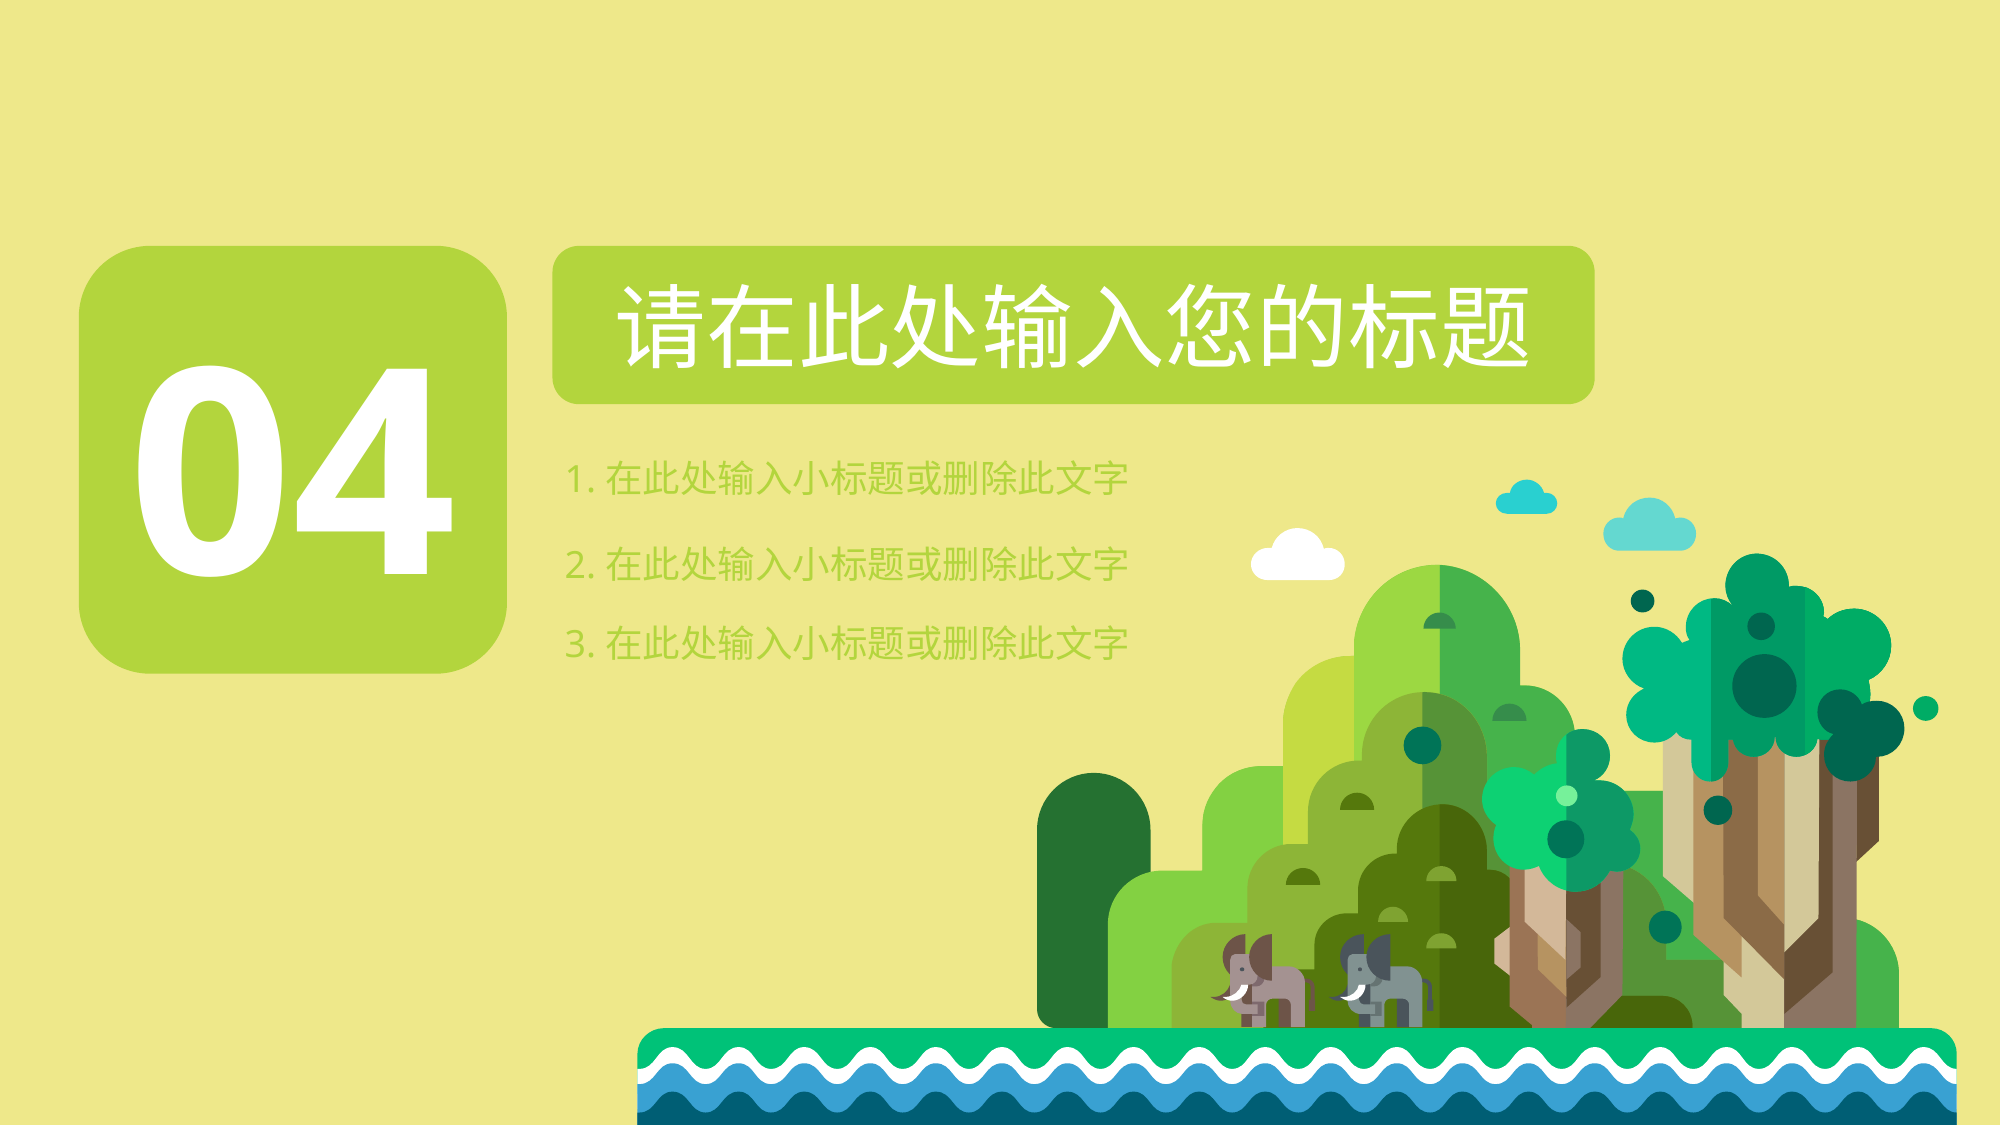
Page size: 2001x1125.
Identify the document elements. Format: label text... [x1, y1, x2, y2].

text_box [637, 1047, 1957, 1084]
text_box [1252, 977, 1265, 987]
text_box [1912, 696, 1939, 721]
text_box [1285, 867, 1321, 885]
text_box 3.在此处输入小标题或删除此文字 [549, 612, 1145, 673]
text_box [1592, 995, 1693, 1028]
text_box 04 [78, 245, 507, 674]
text_box [1784, 740, 1820, 953]
text_box [1524, 867, 1567, 960]
text_box [1857, 757, 1879, 862]
text_box [1340, 984, 1366, 1001]
text_box [1747, 612, 1775, 641]
text_box [1359, 985, 1370, 1004]
text_box [1703, 795, 1733, 825]
text_box [1354, 564, 1440, 760]
text_box [1857, 919, 1899, 1028]
text_box 请在此处输入您的标题 [552, 245, 1595, 405]
text_box [1440, 565, 1575, 779]
text_box [1494, 927, 1509, 975]
text_box [1378, 906, 1409, 922]
text_box [1267, 999, 1278, 1028]
text_box [1784, 776, 1857, 1028]
text_box [1252, 1001, 1265, 1016]
text_box [1278, 999, 1290, 1028]
text_box [1308, 999, 1316, 1011]
text_box 1.在此处输入小标题或删除此文字 [549, 447, 1145, 508]
text_box [1566, 919, 1581, 980]
text_box [1366, 934, 1391, 981]
text_box [1340, 934, 1364, 974]
text_box [1566, 883, 1601, 1008]
text_box [1241, 1014, 1252, 1027]
text_box [1603, 497, 1697, 551]
text_box [1370, 1001, 1382, 1016]
text_box [1565, 871, 1624, 1028]
text_box [1426, 866, 1457, 882]
text_box [1547, 820, 1585, 859]
text_box [1222, 934, 1246, 975]
text_box [1566, 729, 1641, 892]
text_box [1757, 742, 1784, 925]
text_box [1492, 703, 1527, 721]
text_box [1252, 966, 1305, 1028]
text_box 2.在此处输入小标题或删除此文字 [549, 533, 1145, 594]
text_box [1201, 766, 1283, 925]
text_box [1711, 553, 1805, 782]
text_box [1358, 1014, 1370, 1027]
text_box [1422, 978, 1432, 1006]
text_box [637, 1063, 1957, 1112]
text_box [1370, 966, 1423, 1028]
text_box [1622, 598, 1711, 782]
text_box [1537, 935, 1567, 997]
text_box [1347, 999, 1376, 1014]
text_box [1482, 733, 1567, 891]
text_box [1370, 977, 1383, 987]
text_box [1250, 528, 1345, 581]
text_box [1732, 654, 1797, 718]
text_box [1283, 655, 1354, 844]
text_box [1340, 792, 1375, 810]
text_box [1171, 692, 1422, 1028]
text_box [1230, 998, 1258, 1014]
text_box [637, 1028, 1957, 1068]
text_box [637, 1091, 1957, 1125]
text_box [1423, 612, 1456, 629]
text_box [1623, 868, 1741, 1028]
text_box [1723, 938, 1784, 1028]
text_box [1817, 689, 1905, 782]
text_box [1495, 479, 1558, 514]
text_box [1427, 999, 1434, 1011]
text_box [1347, 954, 1376, 996]
text_box [1210, 984, 1230, 1001]
text_box [1107, 870, 1201, 1028]
text_box [1555, 785, 1578, 807]
text_box [1648, 910, 1682, 944]
text_box [1037, 772, 1151, 1028]
text_box [1784, 740, 1833, 1014]
text_box [1242, 985, 1252, 1004]
text_box [1630, 589, 1655, 613]
text_box [1249, 934, 1272, 981]
text_box [1396, 999, 1409, 1028]
text_box [1403, 726, 1442, 765]
text_box [1426, 933, 1457, 949]
text_box [1222, 984, 1249, 1001]
text_box [1299, 804, 1439, 1028]
text_box [1230, 954, 1258, 995]
text_box [1693, 772, 1742, 978]
text_box [1422, 691, 1509, 876]
text_box [1509, 867, 1565, 1028]
text_box [1328, 985, 1347, 1001]
text_box [1439, 804, 1532, 1028]
text_box [1662, 733, 1693, 903]
text_box [1305, 978, 1315, 999]
text_box [1625, 790, 1719, 959]
text_box [1805, 586, 1892, 755]
text_box [1723, 740, 1784, 980]
